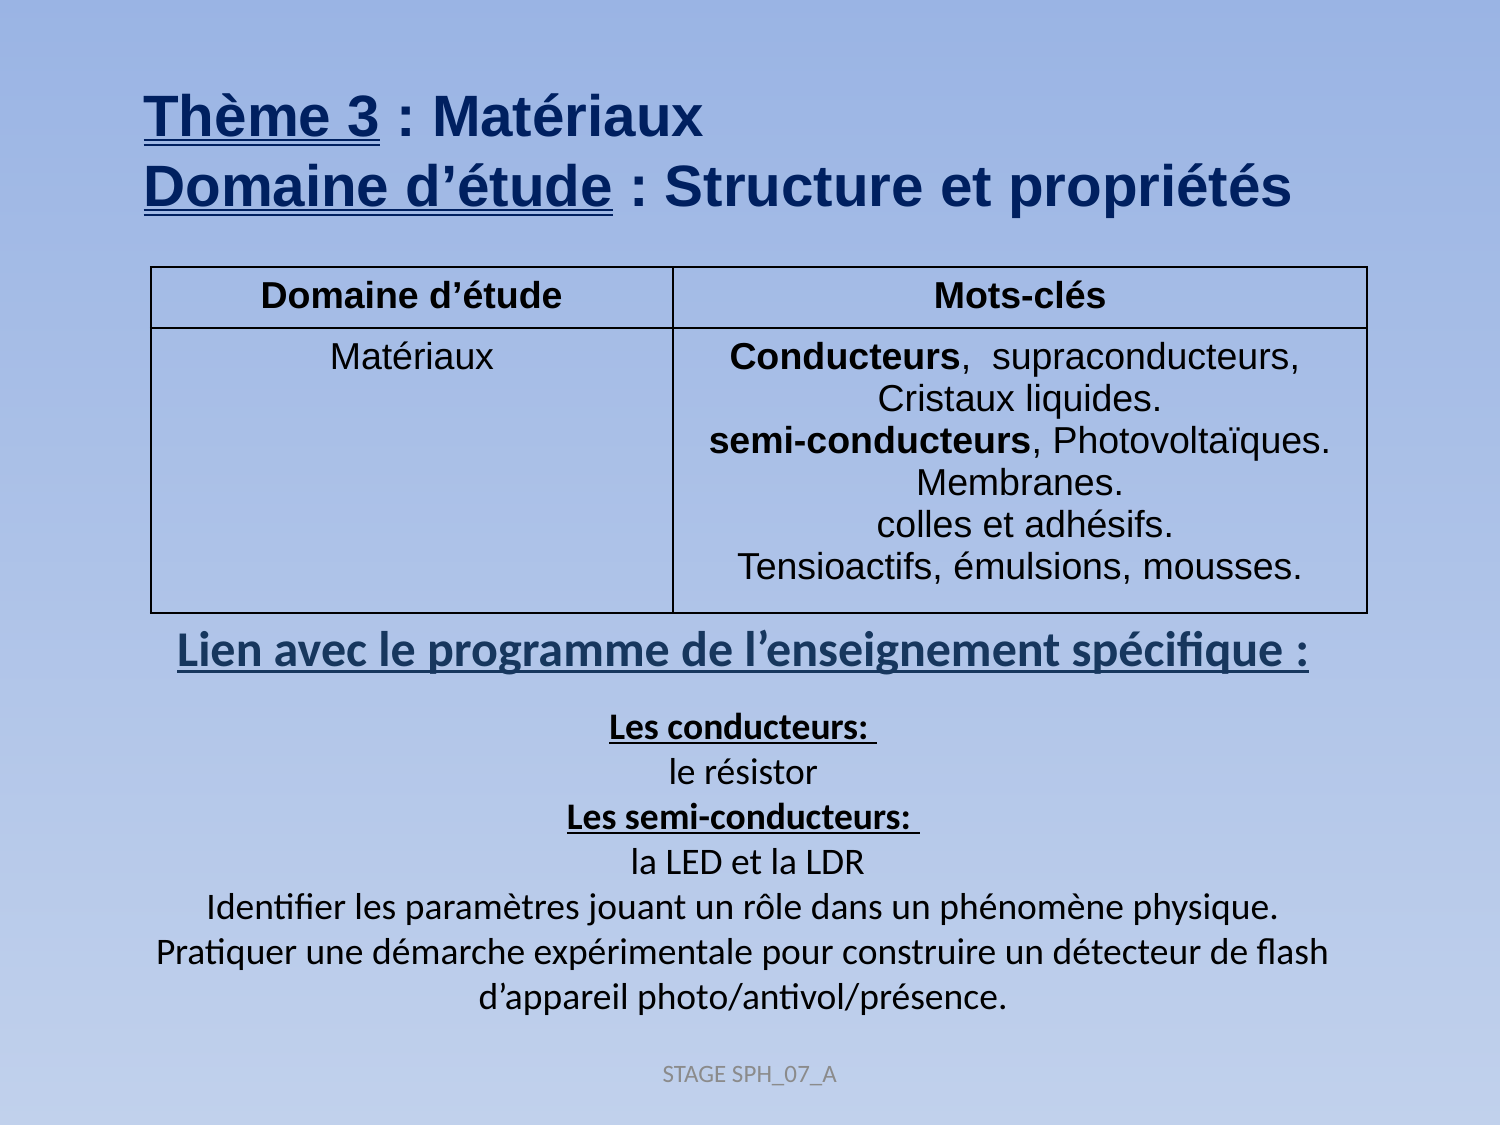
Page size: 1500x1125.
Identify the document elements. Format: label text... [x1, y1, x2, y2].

table_header Mots-clés [674, 268, 1366, 327]
table_cell Matériaux [152, 329, 672, 609]
table_cell Conducteurs, supraconducteurs, Cristaux liquides. semi-conducteurs, Photovoltaïques. Membranes. colles et adhésifs. Tensioactifs, émulsions, mousses. [674, 329, 1366, 609]
text_box Thème 3 : Matériaux Domaine d’étude : Structure et propriétés [128, 70, 1405, 225]
footer STAGE SPH_07_A [512, 1042, 988, 1103]
table_header Domaine d’étude [152, 268, 672, 327]
text_box Lien avec le programme de l’enseignement spécifique : Les conducteurs: le résistor Les semi-conducteurs: la LED et la LDR Identifier les paramètres jouant un rôle dans un phénomène physique. Pratiquer une démarche expérimentale pour construire un détecteur de flash d’appareil photo/antivol/présence. [93, 609, 1393, 1025]
